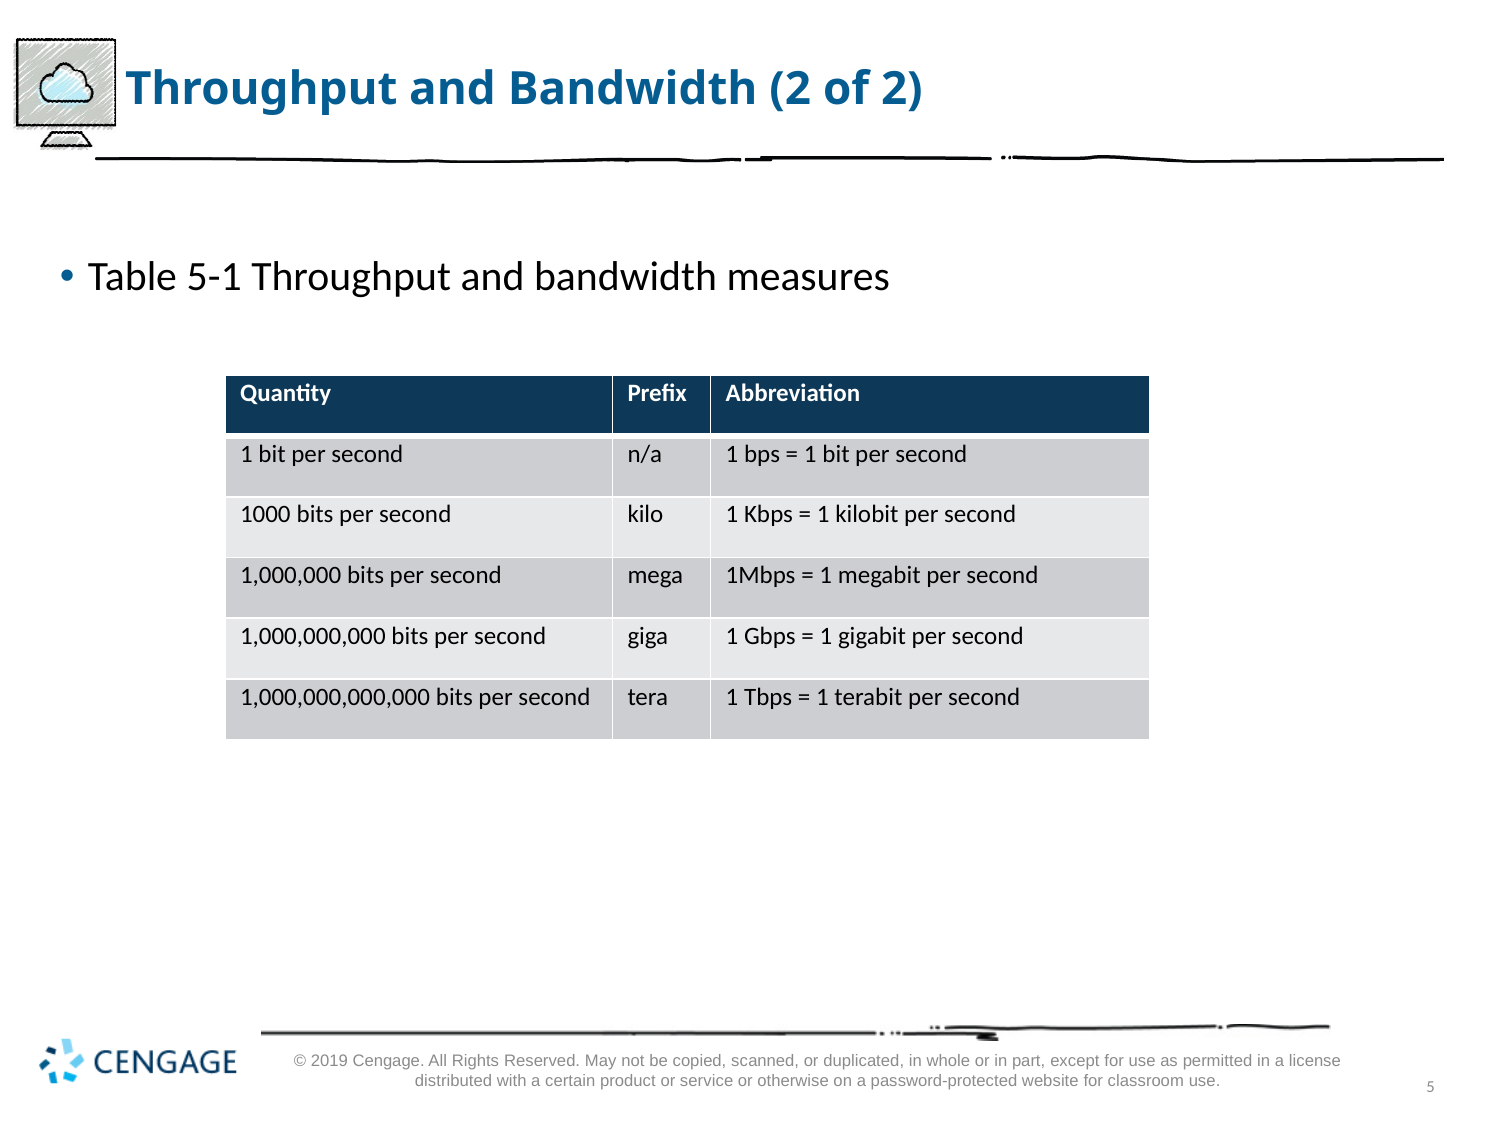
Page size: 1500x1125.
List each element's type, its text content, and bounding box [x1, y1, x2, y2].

table_cell 1 bit per second [226, 439, 612, 496]
table_header Quantity [226, 376, 612, 433]
footer © 2019 Cengage. All Rights Reserved. May not be copied, scanned, or duplicated, in whole or in part, except for use as permitted in a license distributed with a certain product or service or otherwise on a password-protected website for classroom use. [262, 1050, 1375, 1091]
table_cell tera [613, 680, 710, 739]
list Table 5-1 Throughput and bandwidth measures [59, 252, 1441, 301]
picture [19, 1025, 249, 1096]
table_header Prefix [613, 376, 710, 433]
table_cell 1 Gbps = 1 gigabit per second [711, 619, 1149, 678]
table_cell mega [613, 558, 710, 617]
title Throughput and Bandwidth (2 of 2) [125, 66, 1442, 116]
picture [13, 36, 117, 151]
table_cell 1 Tbps = 1 terabit per second [711, 680, 1149, 739]
picture [261, 1024, 1331, 1041]
table_cell 1Mbps = 1 megabit per second [711, 558, 1149, 617]
table_cell kilo [613, 498, 710, 557]
table_cell 1,000,000 bits per second [226, 558, 612, 617]
picture [95, 155, 1444, 163]
table_cell giga [613, 619, 710, 678]
table_header Abbreviation [711, 376, 1149, 433]
table_cell 1,000,000,000 bits per second [226, 619, 612, 678]
table_cell 1 Kbps = 1 kilobit per second [711, 498, 1149, 557]
table_cell 1000 bits per second [226, 498, 612, 557]
table_cell 1,000,000,000,000 bits per second [226, 680, 612, 739]
table_cell 1 bps = 1 bit per second [711, 439, 1149, 496]
table_cell n/a [613, 439, 710, 496]
